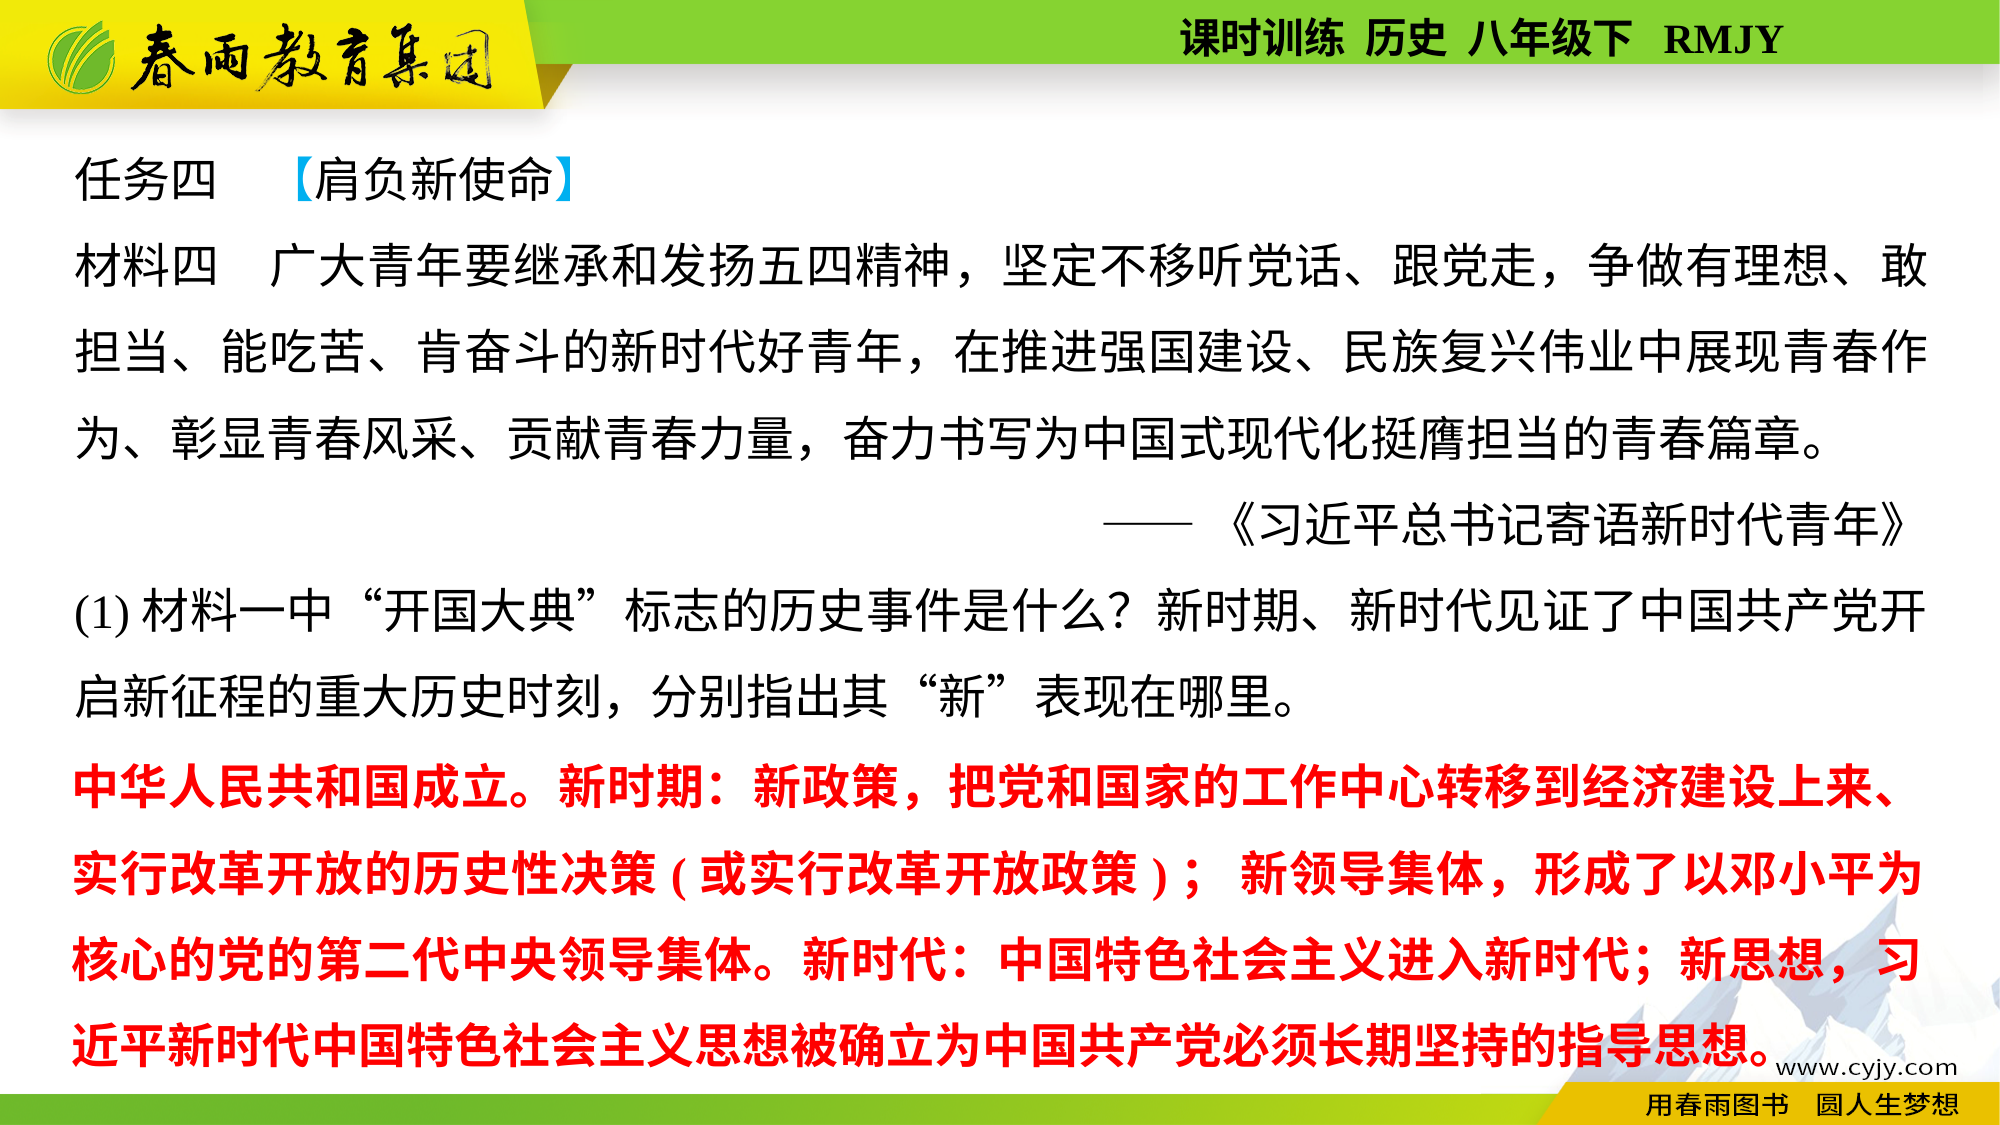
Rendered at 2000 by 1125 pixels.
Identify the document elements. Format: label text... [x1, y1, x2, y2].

picture [0, 0, 2000, 1125]
text_box 中华人民共和国成立。新时期：新政策，把党和国家的工作中心转移到经济建设上来、实行改革开放的历史性决策(或实行改革开放政策)； 新领导集体，形成了以邓小平为核心的党的第二代中央领导集体。新时代：中国特色社会主义进入新时代；新思想，习近平新时代中国特色社会主义思想被确立为中国共产党必须长期坚持的指导思想。 [56, 720, 1941, 1081]
list 任务四 【肩负新使命】 材料四 广大青年要继承和发扬五四精神，坚定不移听党话、跟党走，争做有理想、敢担当、能吃苦、肯奋斗的新时代好青年，在推进强国建设、民族复兴伟业中展现青春作为、彰显青春风采、贡献青春力量，奋力书写为中国式现代化挺膺担当的青春篇章。 ——《习近平总书记寄语新时代青年》 (1)材料一中“开国大典”标志的历史事件是什么？新时期、新时代见证了中国共产党开启新征程的重大历史时刻，分别指出其“新”表现在哪里。 [59, 113, 1944, 739]
